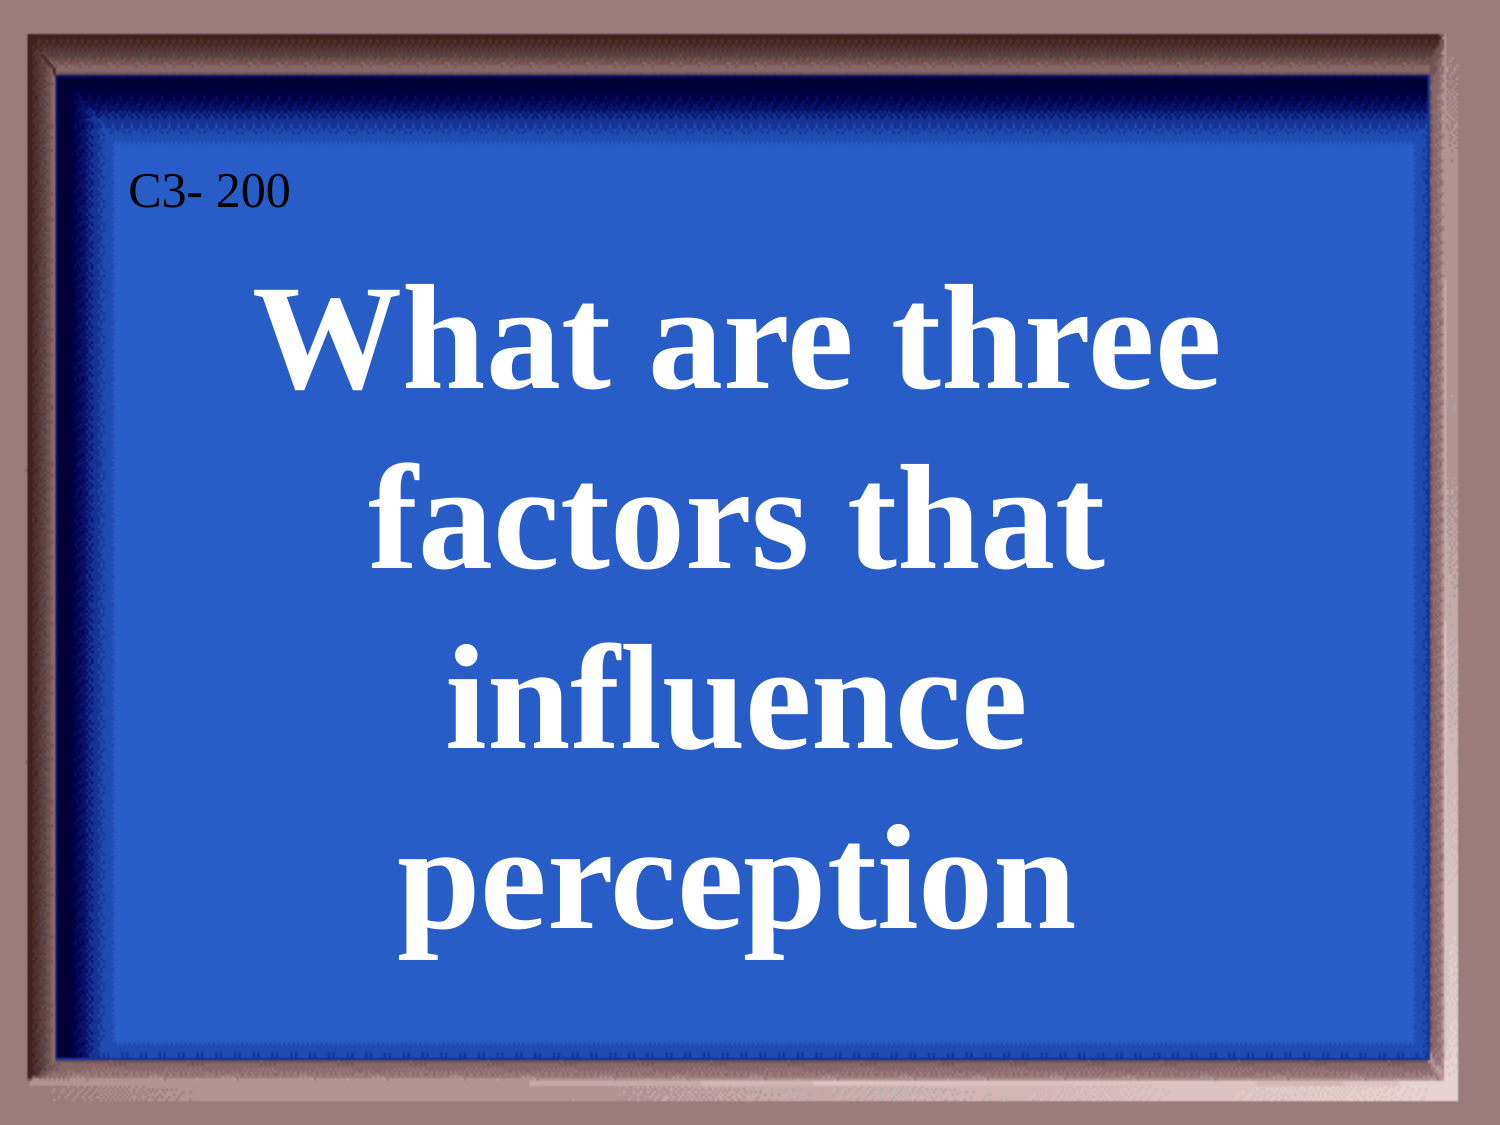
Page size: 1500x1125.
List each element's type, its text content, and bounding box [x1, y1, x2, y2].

text_box C3- 200 [113, 149, 306, 225]
picture [0, 0, 1500, 1125]
title What are three factors that influence perception [99, 324, 1375, 513]
